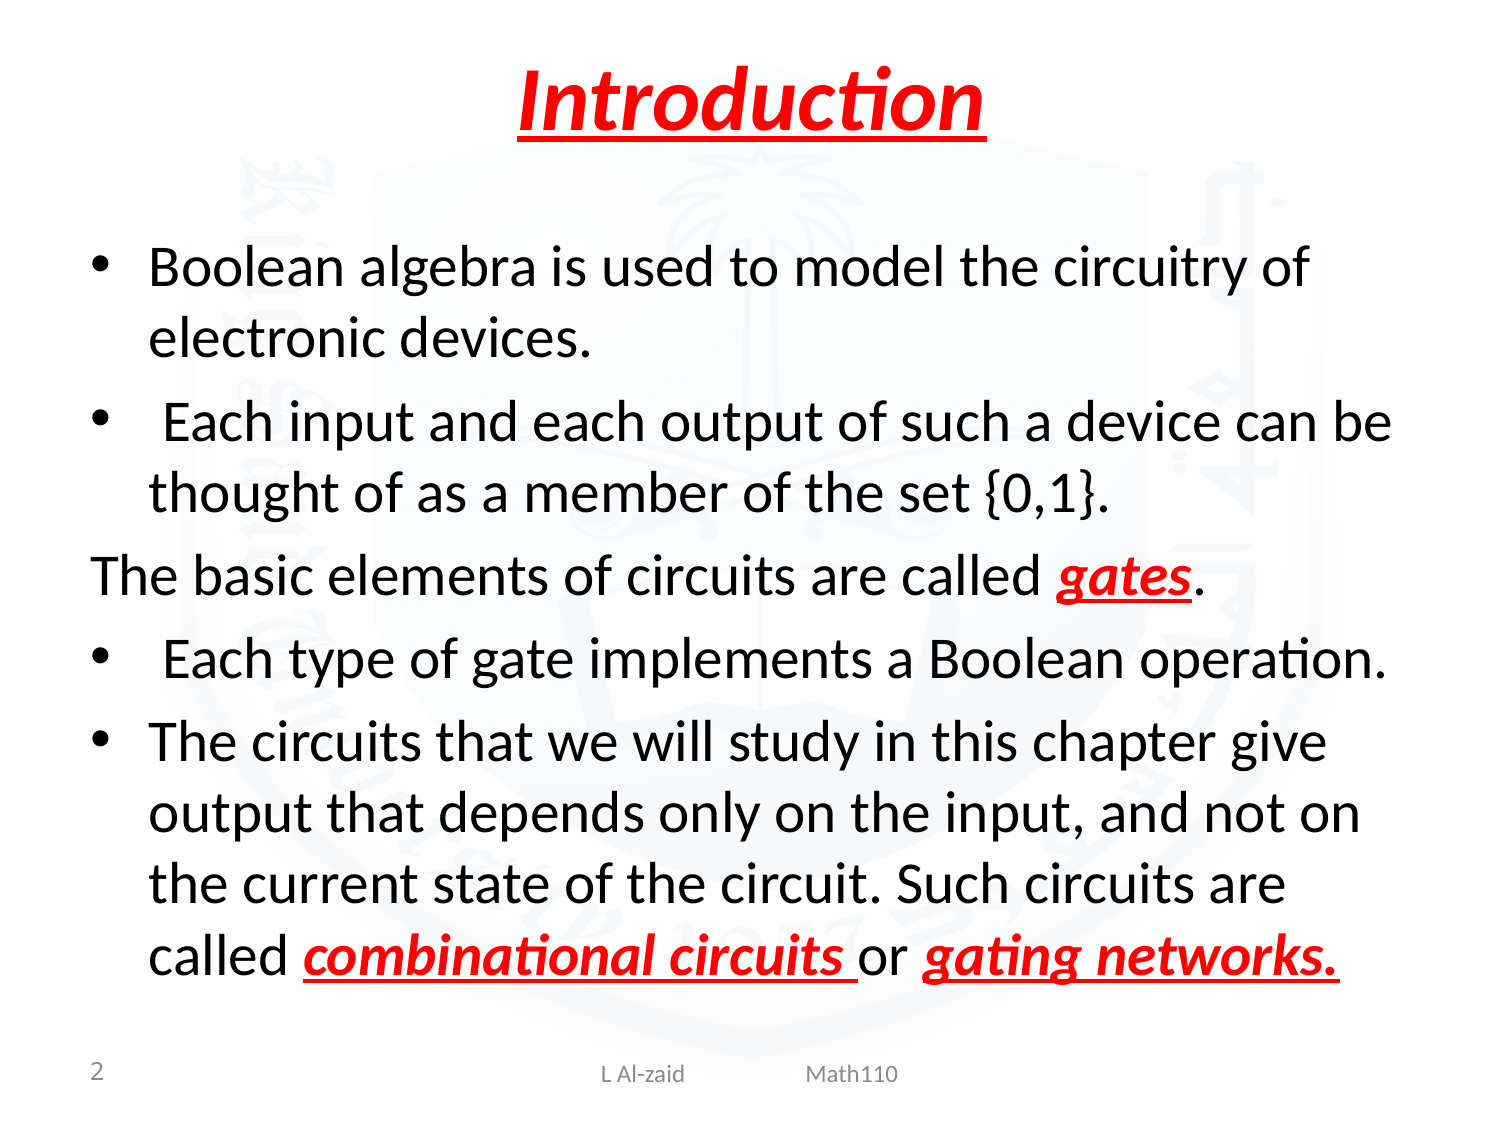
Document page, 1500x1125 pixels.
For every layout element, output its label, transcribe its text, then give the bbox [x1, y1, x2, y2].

list Boolean algebra is used to model the circuitry of electronic devices. Each input and each output of such a device can be thought of as a member of the set {0,1}. The basic elements of circuits are called gates. Each type of gate implements a Boolean operation. The circuits that we will study in this chapter give output that depends only on the input, and not on the current state of the circuit. Such circuits are called combinational circuits or gating networks. [75, 219, 1425, 1005]
slide_number 2 [75, 1042, 425, 1103]
footer L Al-zaid Math110 [512, 1042, 988, 1103]
title Introduction [76, 0, 1427, 188]
